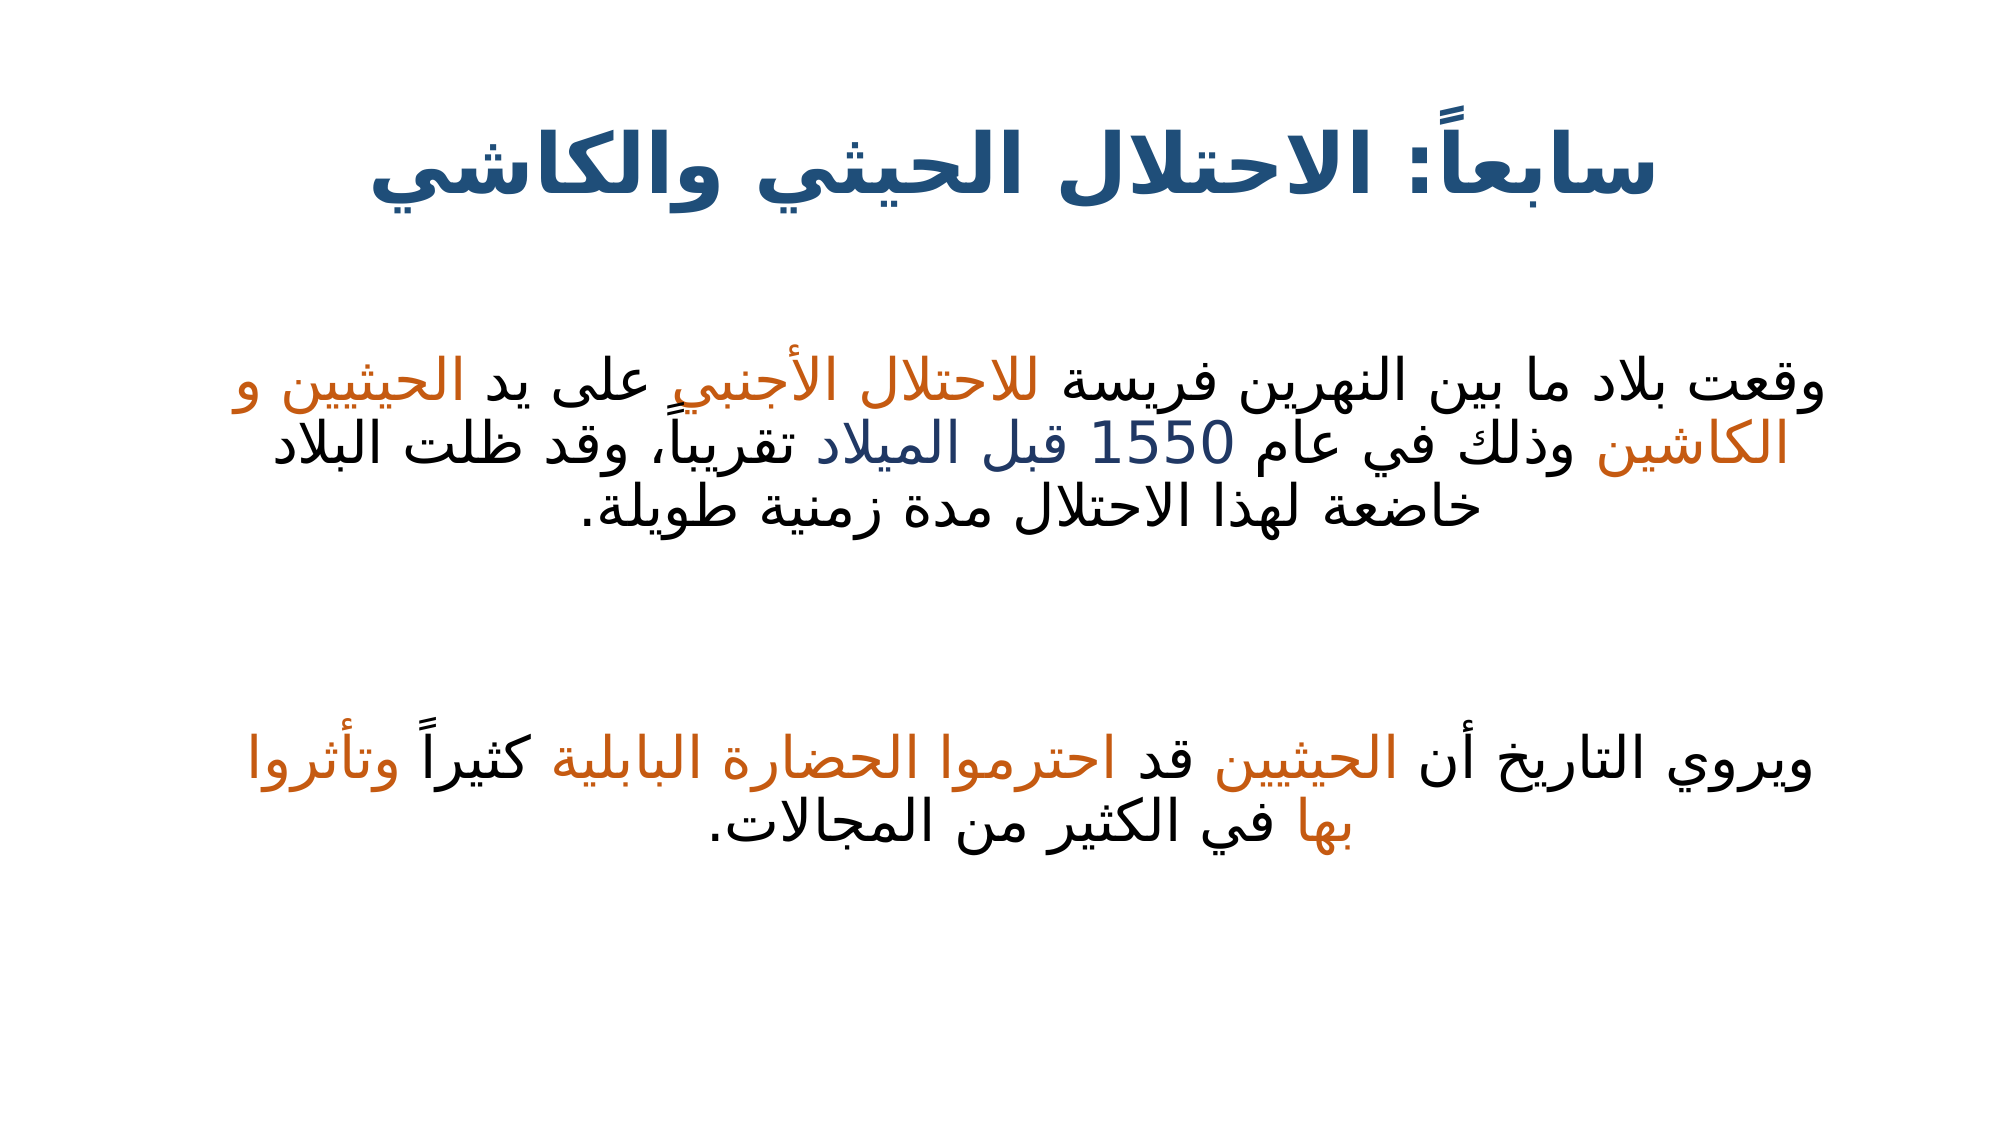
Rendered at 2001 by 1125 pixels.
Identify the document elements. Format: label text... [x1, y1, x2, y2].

title سابعاً: الاحتلال الحيثي والكاشي [0, 57, 1676, 276]
list وقعت بلاد ما بين النهرين فريسة للاحتلال الأجنبي على يد الحيثيين و الكاشين وذلك في عام 1550 قبل الميلاد تقريباً، وقد ظلت البلاد خاضعة لهذا الاحتلال مدة زمنية طويلة. ويروي التاريخ أن الحيثيين قد احترموا الحضارة البابلية كثيراً وتأثروا بها في الكثير من المجالات. [200, 342, 1863, 1057]
